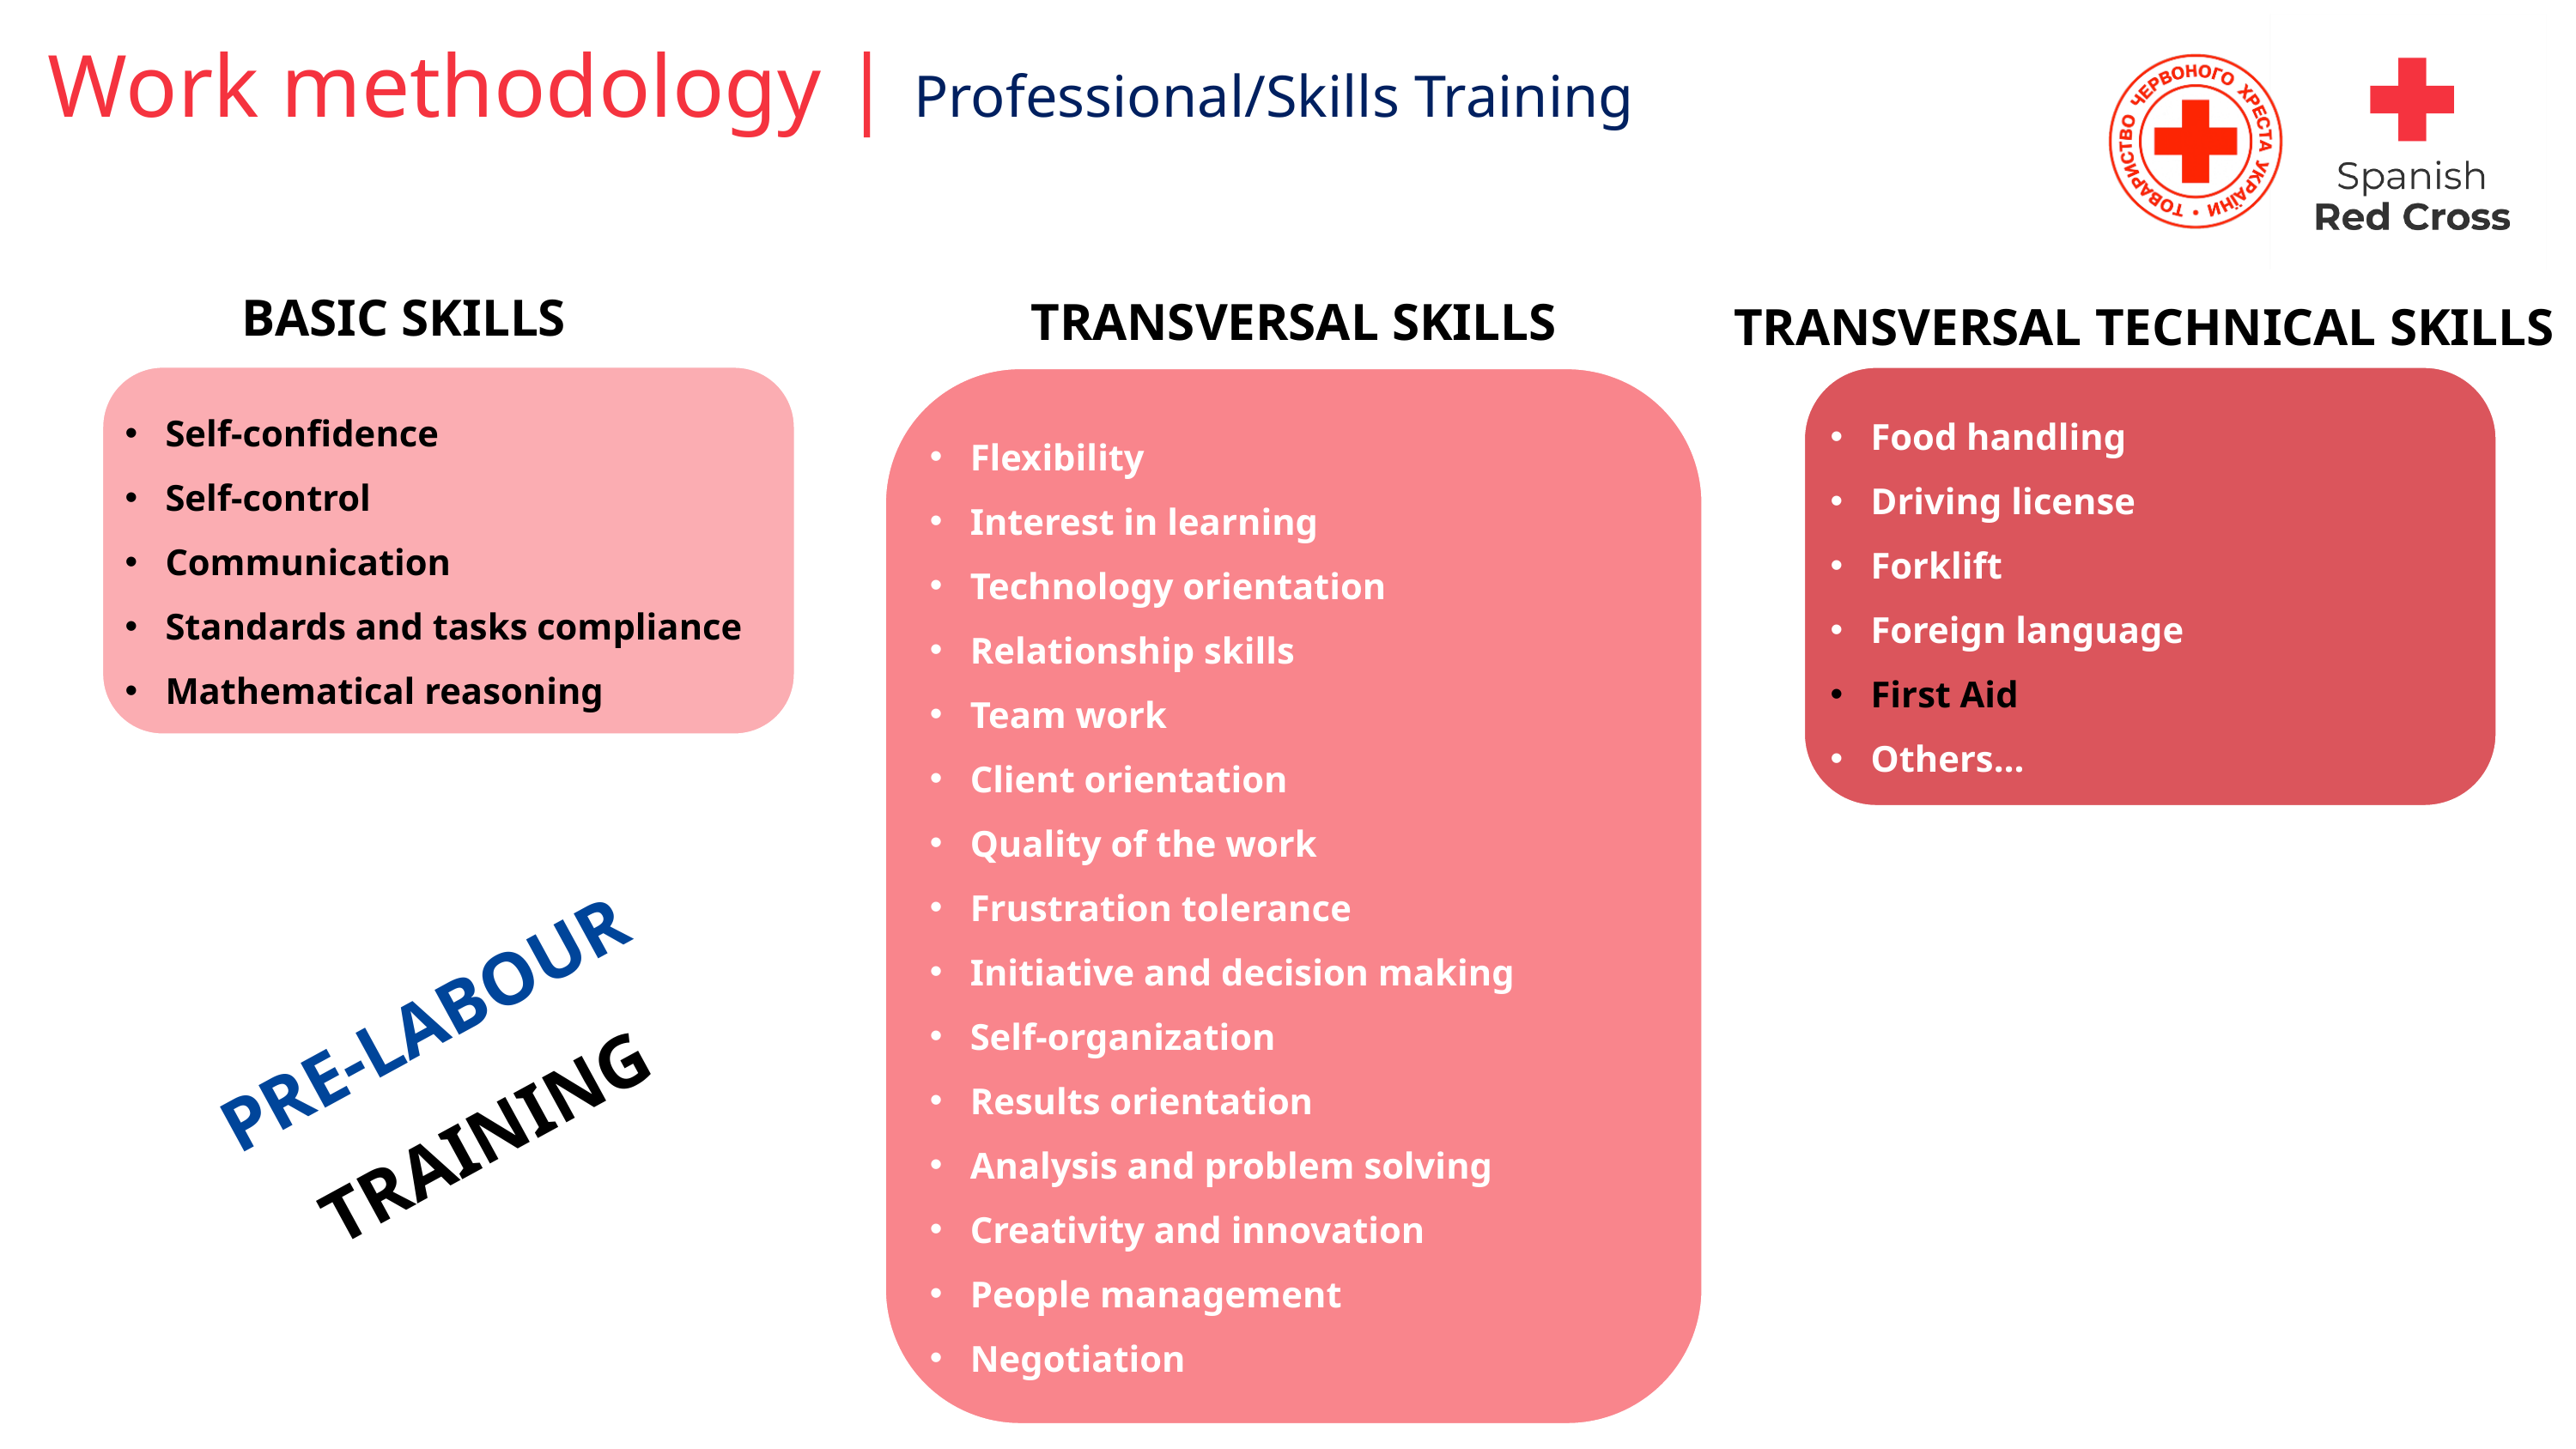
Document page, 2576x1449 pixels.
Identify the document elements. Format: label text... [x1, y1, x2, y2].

text_box BASIC SKILLS [216, 279, 592, 362]
text_box Flexibility Interest in learning Technology orientation Relationship skills Team work Client orientation Quality of the work Frustration tolerance Initiative and decision making Self-organization Results orientation Analysis and problem solving Creativity and innovation People management Negotiation [880, 363, 1707, 1429]
text_box Food handling Driving license Forklift Foreign language First Aid Others… [1799, 362, 2501, 811]
text_box TRANSVERSAL TECHNICAL SKILLS [1715, 288, 2573, 391]
text_box Work methodology | Professional/Skills Training [41, 24, 1893, 141]
text_box PRE-LABOUR TRAINING [46, 759, 849, 1375]
text_box Self-confidence Self-control Communication Standards and tasks compliance Mathematical reasoning [97, 362, 799, 739]
text_box TRANSVERSAL SKILLS [996, 283, 1592, 366]
picture [2100, 3, 2547, 281]
